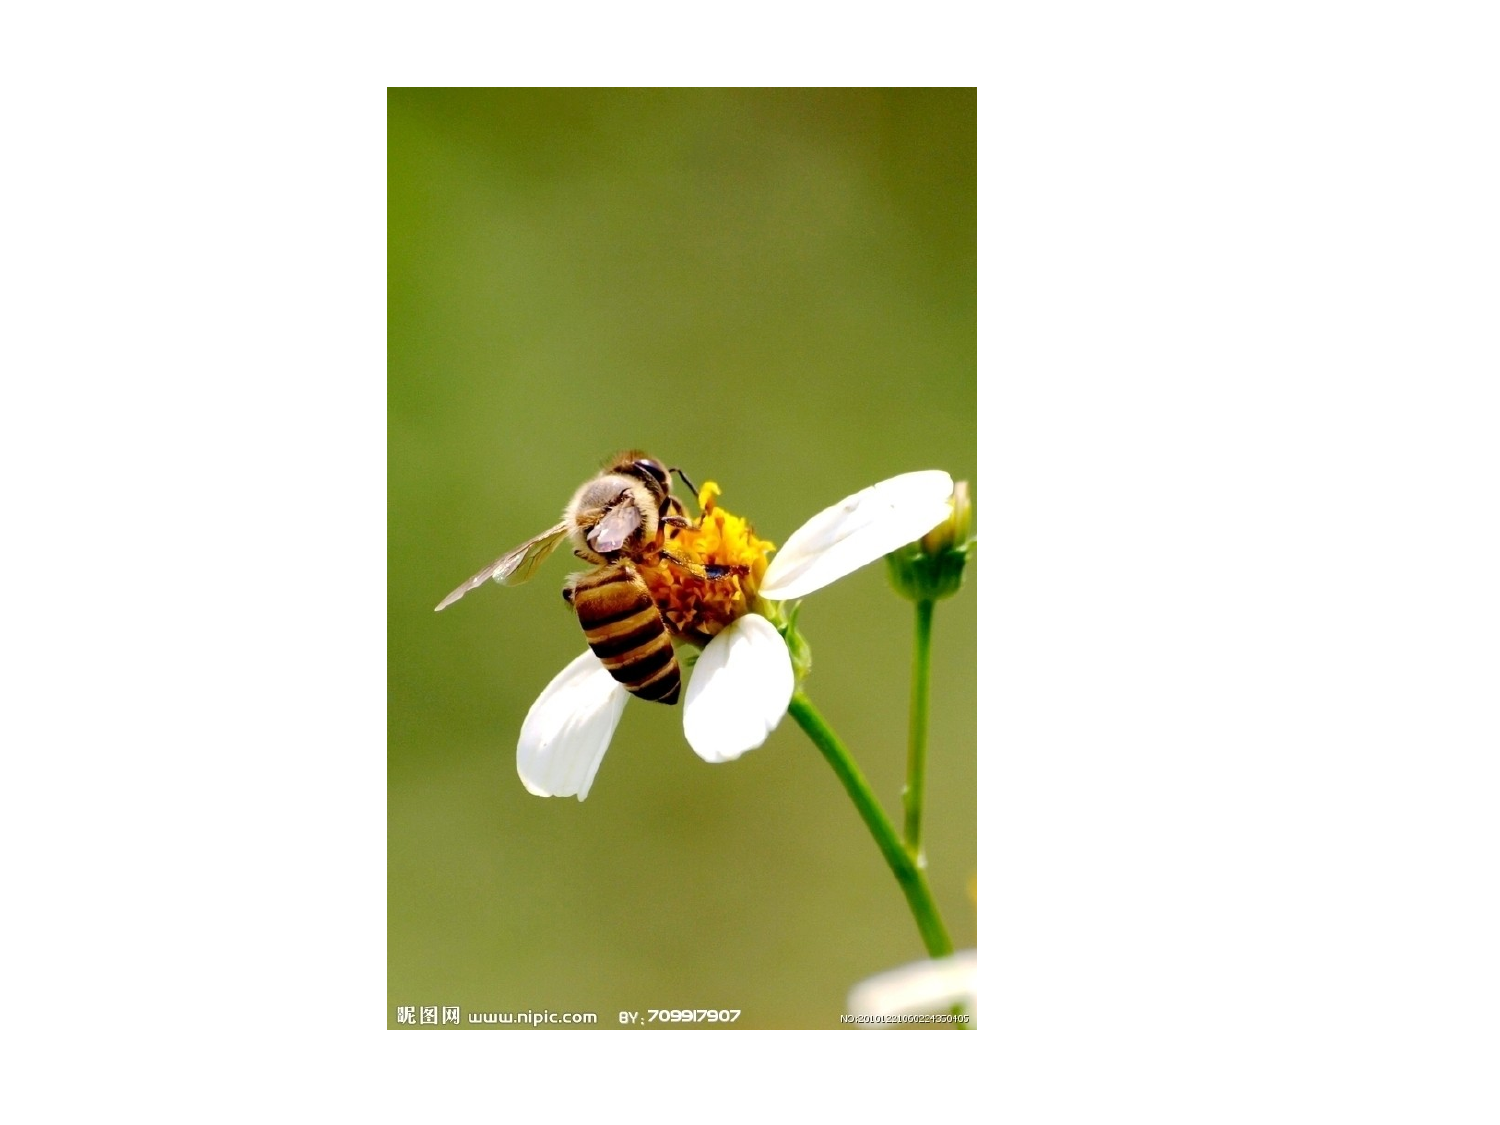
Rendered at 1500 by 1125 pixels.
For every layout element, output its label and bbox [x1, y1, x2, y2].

picture [387, 87, 977, 1031]
